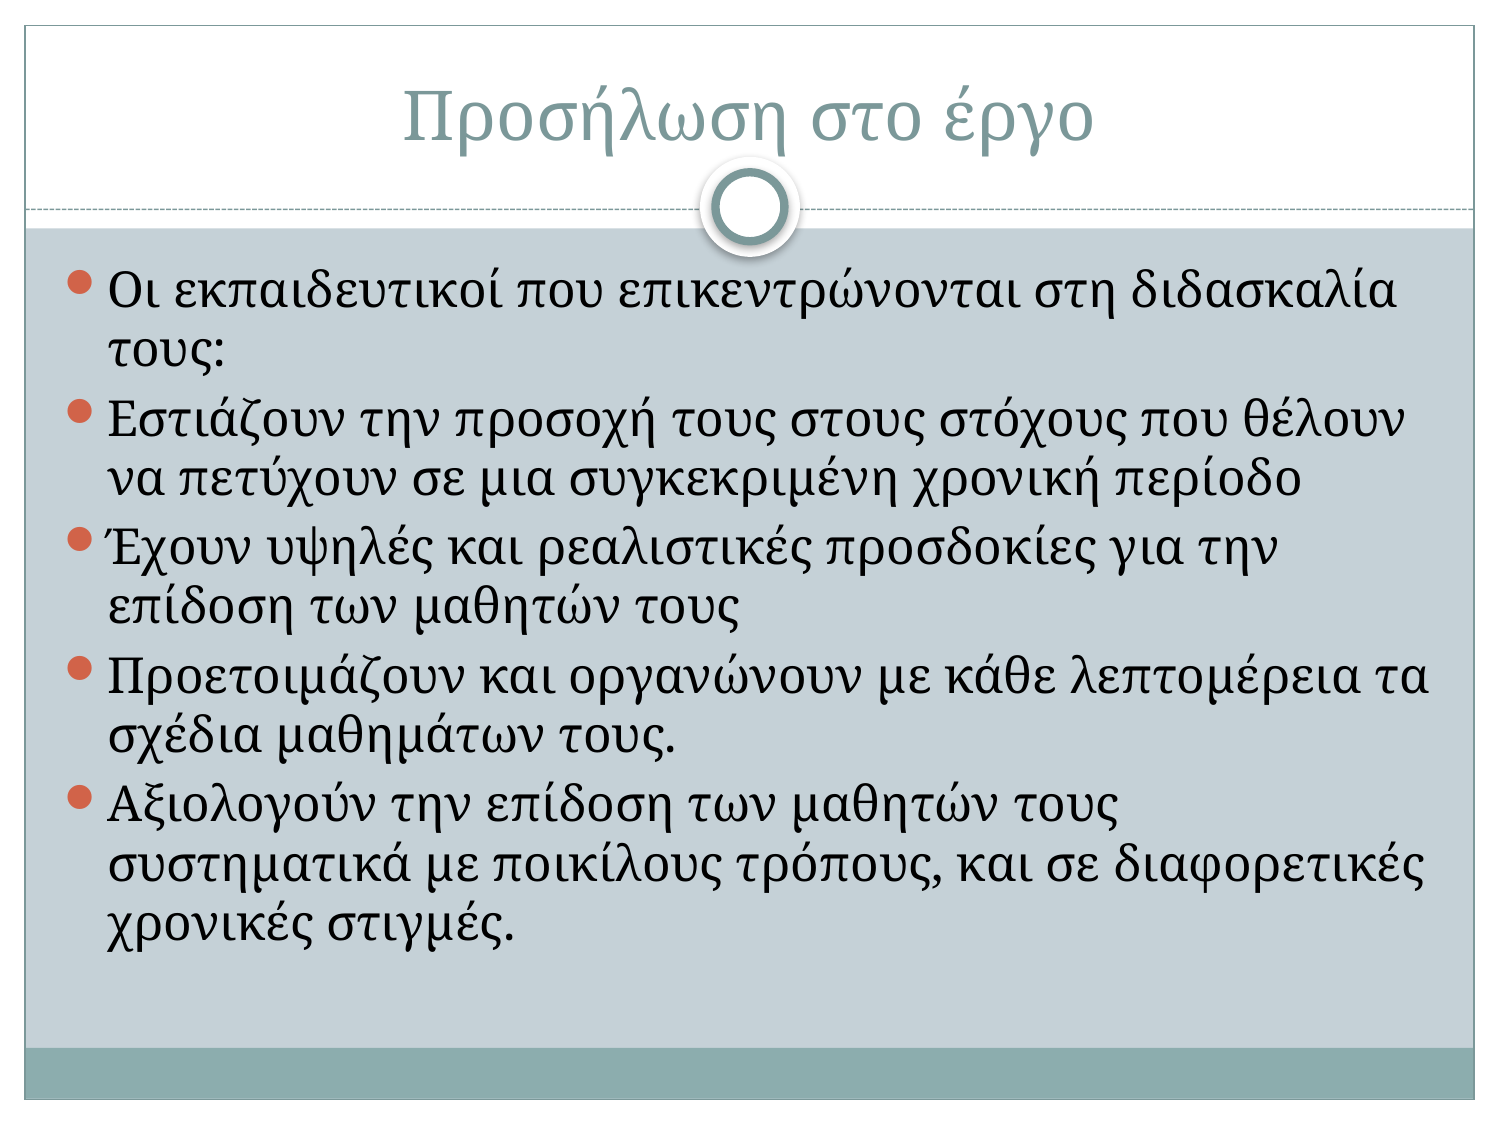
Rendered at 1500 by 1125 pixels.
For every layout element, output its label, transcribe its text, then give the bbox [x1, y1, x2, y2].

list Oι εκπαιδευτικοί που επικεντρώνονται στη διδασκαλία τους: Εστιάζουν την προσοχή τους στους στόχους που θέλουν να πετύχουν σε μια συγκεκριμένη χρονική περίοδο Έχουν υψηλές και ρεαλιστικές προσδοκίες για την επίδοση των μαθητών τους Προετοιμάζουν και οργανώνουν με κάθε λεπτομέρεια τα σχέδια μαθημάτων τους. Αξιολογούν την επίδοση των μαθητών τους συστηματικά με ποικίλους τρόπους, και σε διαφορετικές χρονικές στιγμές. [49, 250, 1445, 1001]
title Προσήλωση στο έργο [49, 37, 1450, 162]
